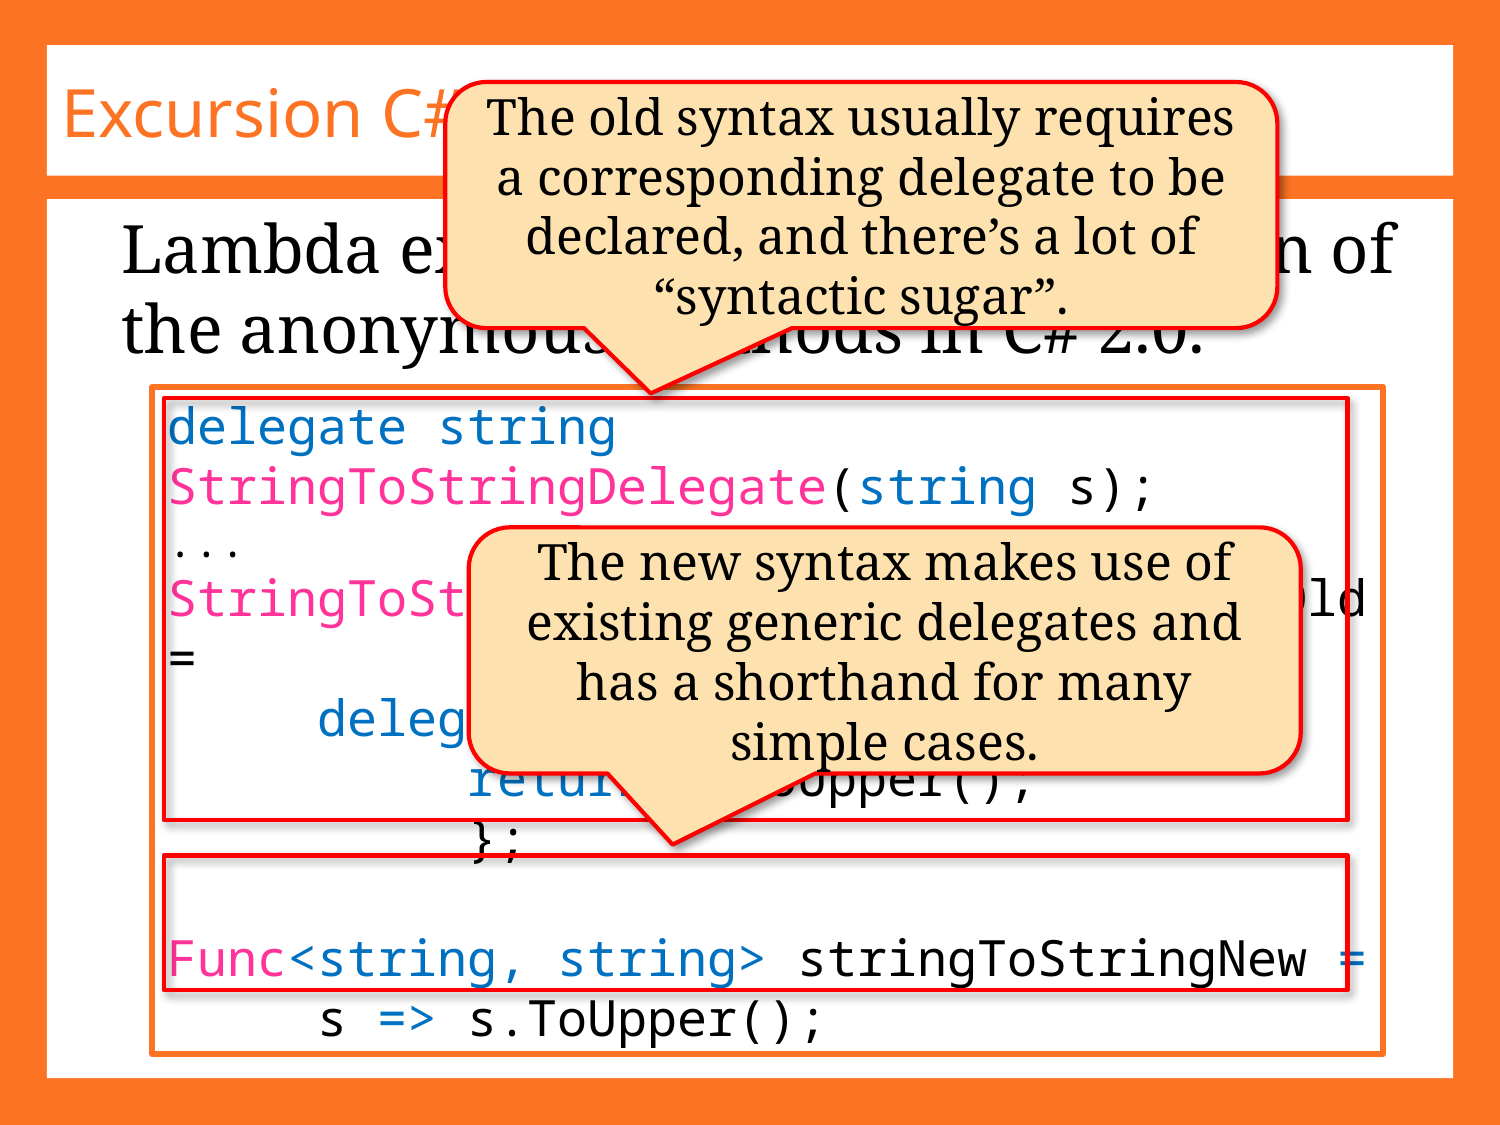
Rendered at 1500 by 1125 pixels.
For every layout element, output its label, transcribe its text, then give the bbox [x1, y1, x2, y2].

text_box delegate string StringToStringDelegate(string s); ... StringToStringDelegate stringToStringOld = delegate(string s) { return s.ToUpper(); }; Func<string, string> stringToStringNew = s => s.ToUpper(); [152, 386, 1383, 1054]
list Lambda expressions are an evolution of the anonymous methods in C# 2.0. [46, 199, 1454, 1079]
text_box The new syntax makes use of existing generic delegates and has a shorthand for many simple cases. [466, 525, 1303, 847]
text_box The old syntax usually requires a corresponding delegate to be declared, and there’s a lot of “syntactic sugar”. [443, 79, 1280, 396]
text_box [162, 396, 1350, 822]
title Excursion C# 3.0: lambda expressions [46, 45, 1454, 176]
text_box [162, 853, 1350, 992]
